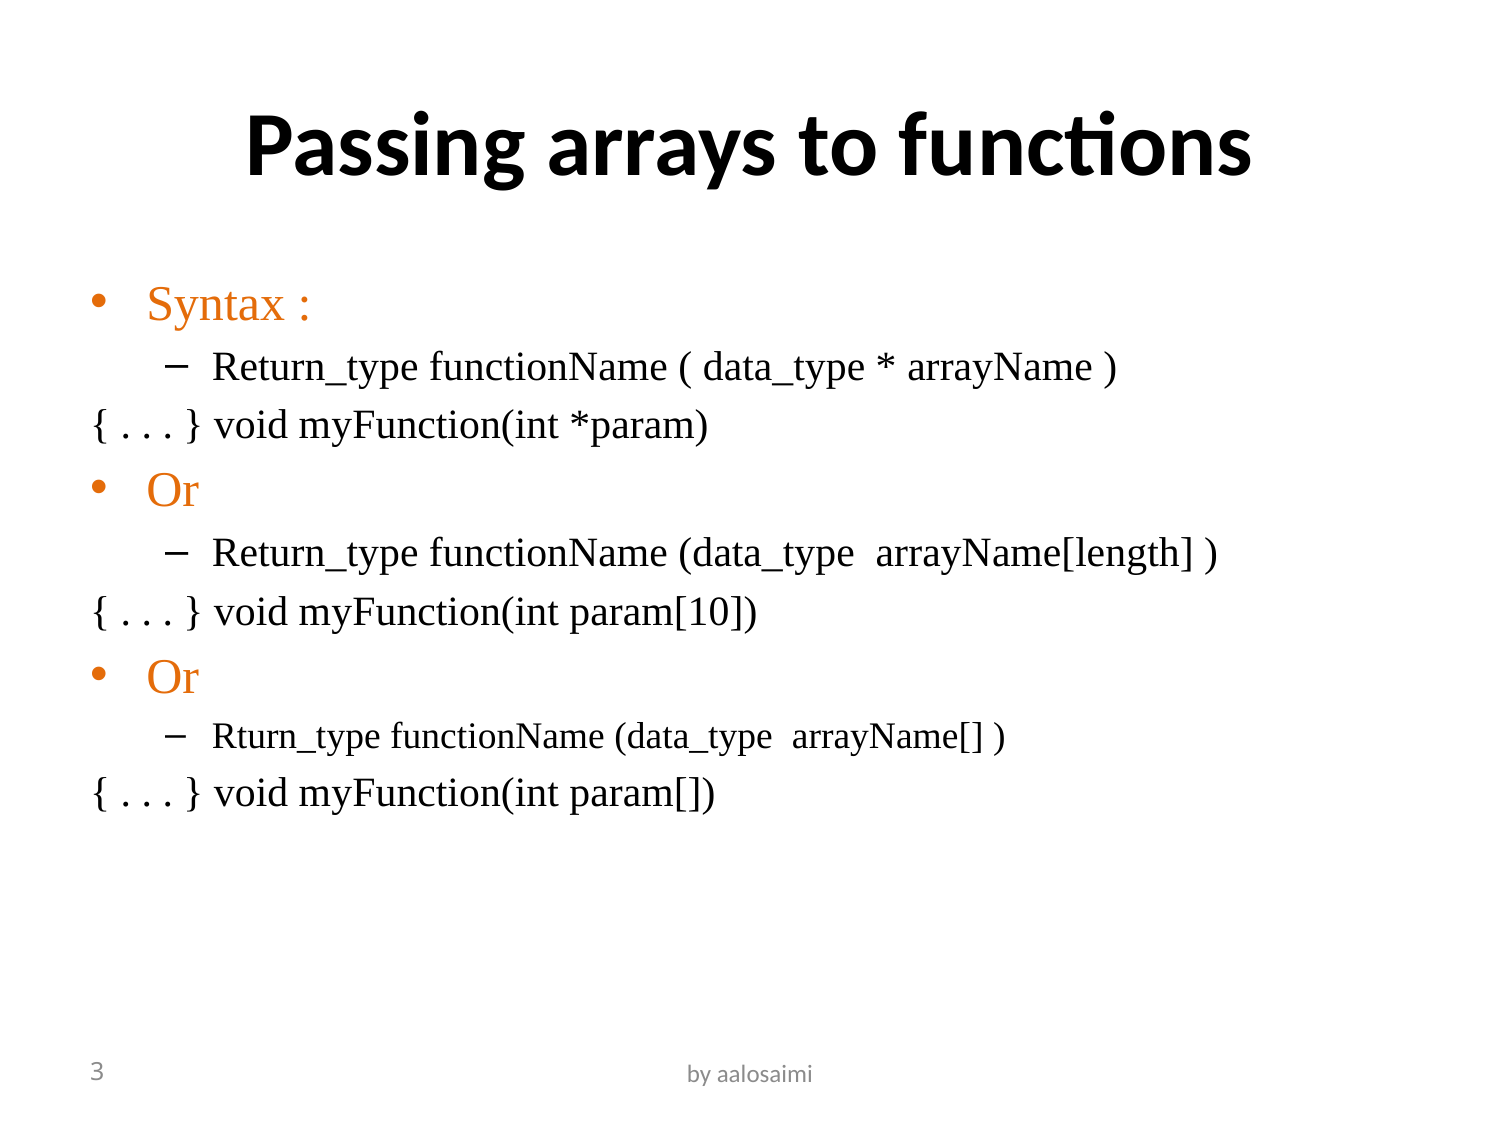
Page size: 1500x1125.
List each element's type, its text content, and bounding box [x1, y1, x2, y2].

footer by aalosaimi [512, 1042, 988, 1103]
slide_number 3 [75, 1042, 425, 1103]
list Syntax : Return_type functionName ( data_type * arrayName ) void myFunction(int *param) { . . . } Or Return_type functionName (data_type arrayName[length] ) void myFunction(int param[10]) { . . . } Or Rturn_type functionName (data_type arrayName[] ) void myFunction(int param[]) { . . . } [75, 262, 1425, 1005]
title Passing arrays to functions [75, 45, 1425, 233]
